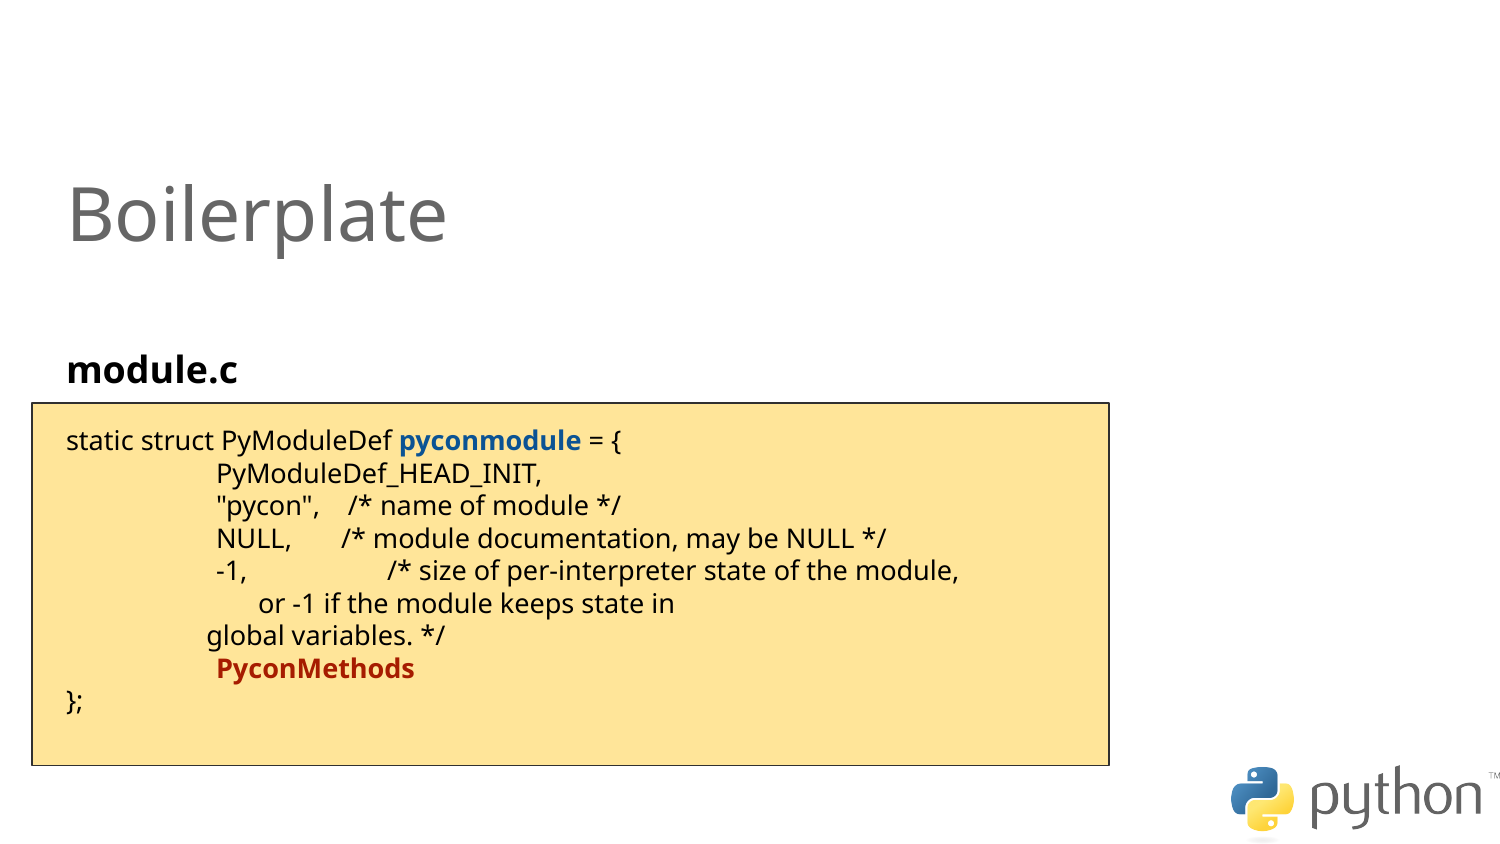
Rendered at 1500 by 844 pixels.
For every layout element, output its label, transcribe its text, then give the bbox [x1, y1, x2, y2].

subtitle Boilerplate module.c static struct PyModuleDef pyconmodule = { PyModuleDef_HEAD_INIT, "pycon", /* name of module */ NULL, /* module documentation, may be NULL */ -1, /* size of per-interpreter state of the module, or -1 if the module keeps state in global variables. */ PyconMethods }; [51, 61, 1449, 814]
text_box [31, 403, 51, 766]
picture [1230, 765, 1500, 844]
